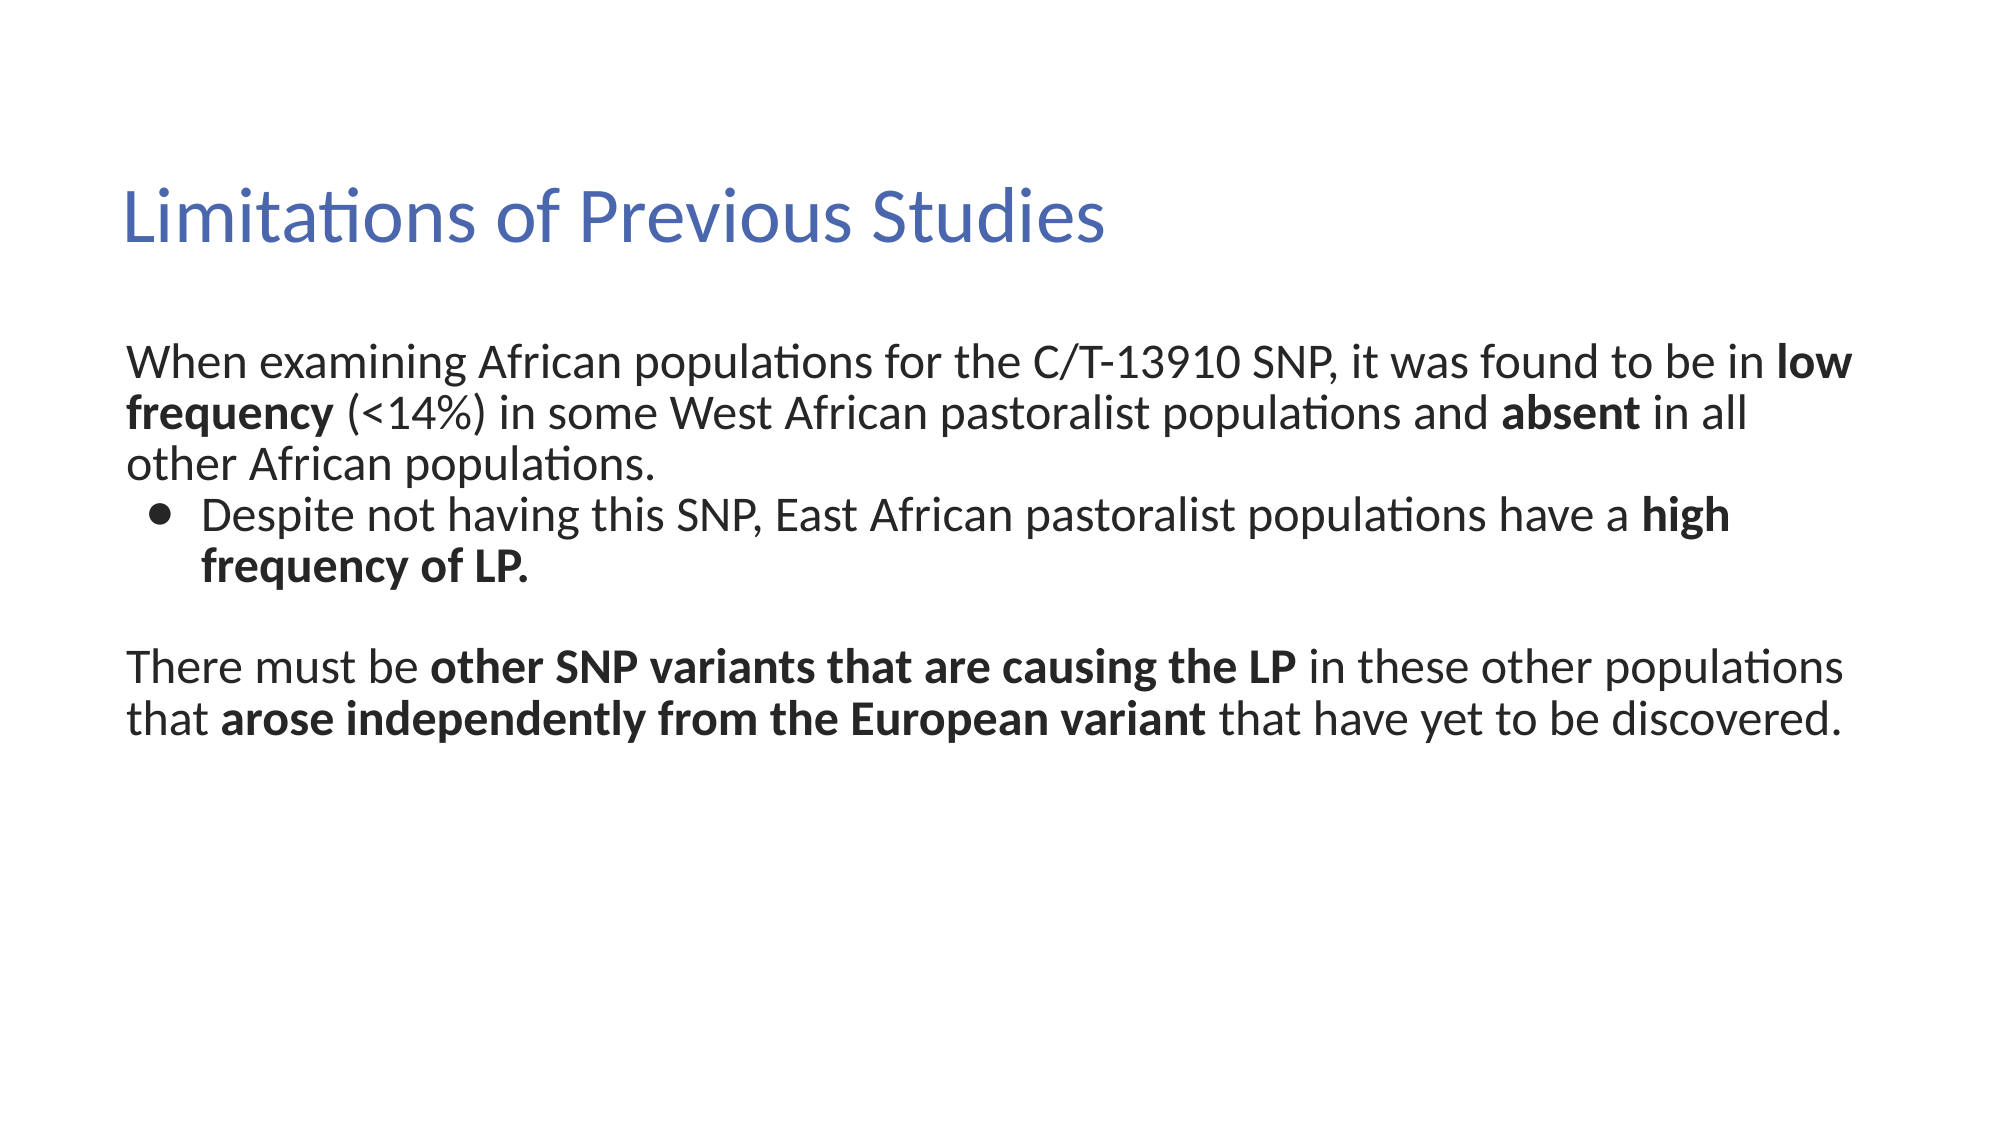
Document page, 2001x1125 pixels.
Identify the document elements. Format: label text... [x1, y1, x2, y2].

list When examining African populations for the C/T-13910 SNP, it was found to be in low frequency (<14%) in some West African pastoralist populations and absent in all other African populations. Despite not having this SNP, East African pastoralist populations have a high frequency of LP. There must be other SNP variants that are causing the LP in these other populations that arose independently from the European variant that have yet to be discovered. [111, 329, 1876, 948]
title Limitations of Previous Studies [107, 81, 1875, 354]
